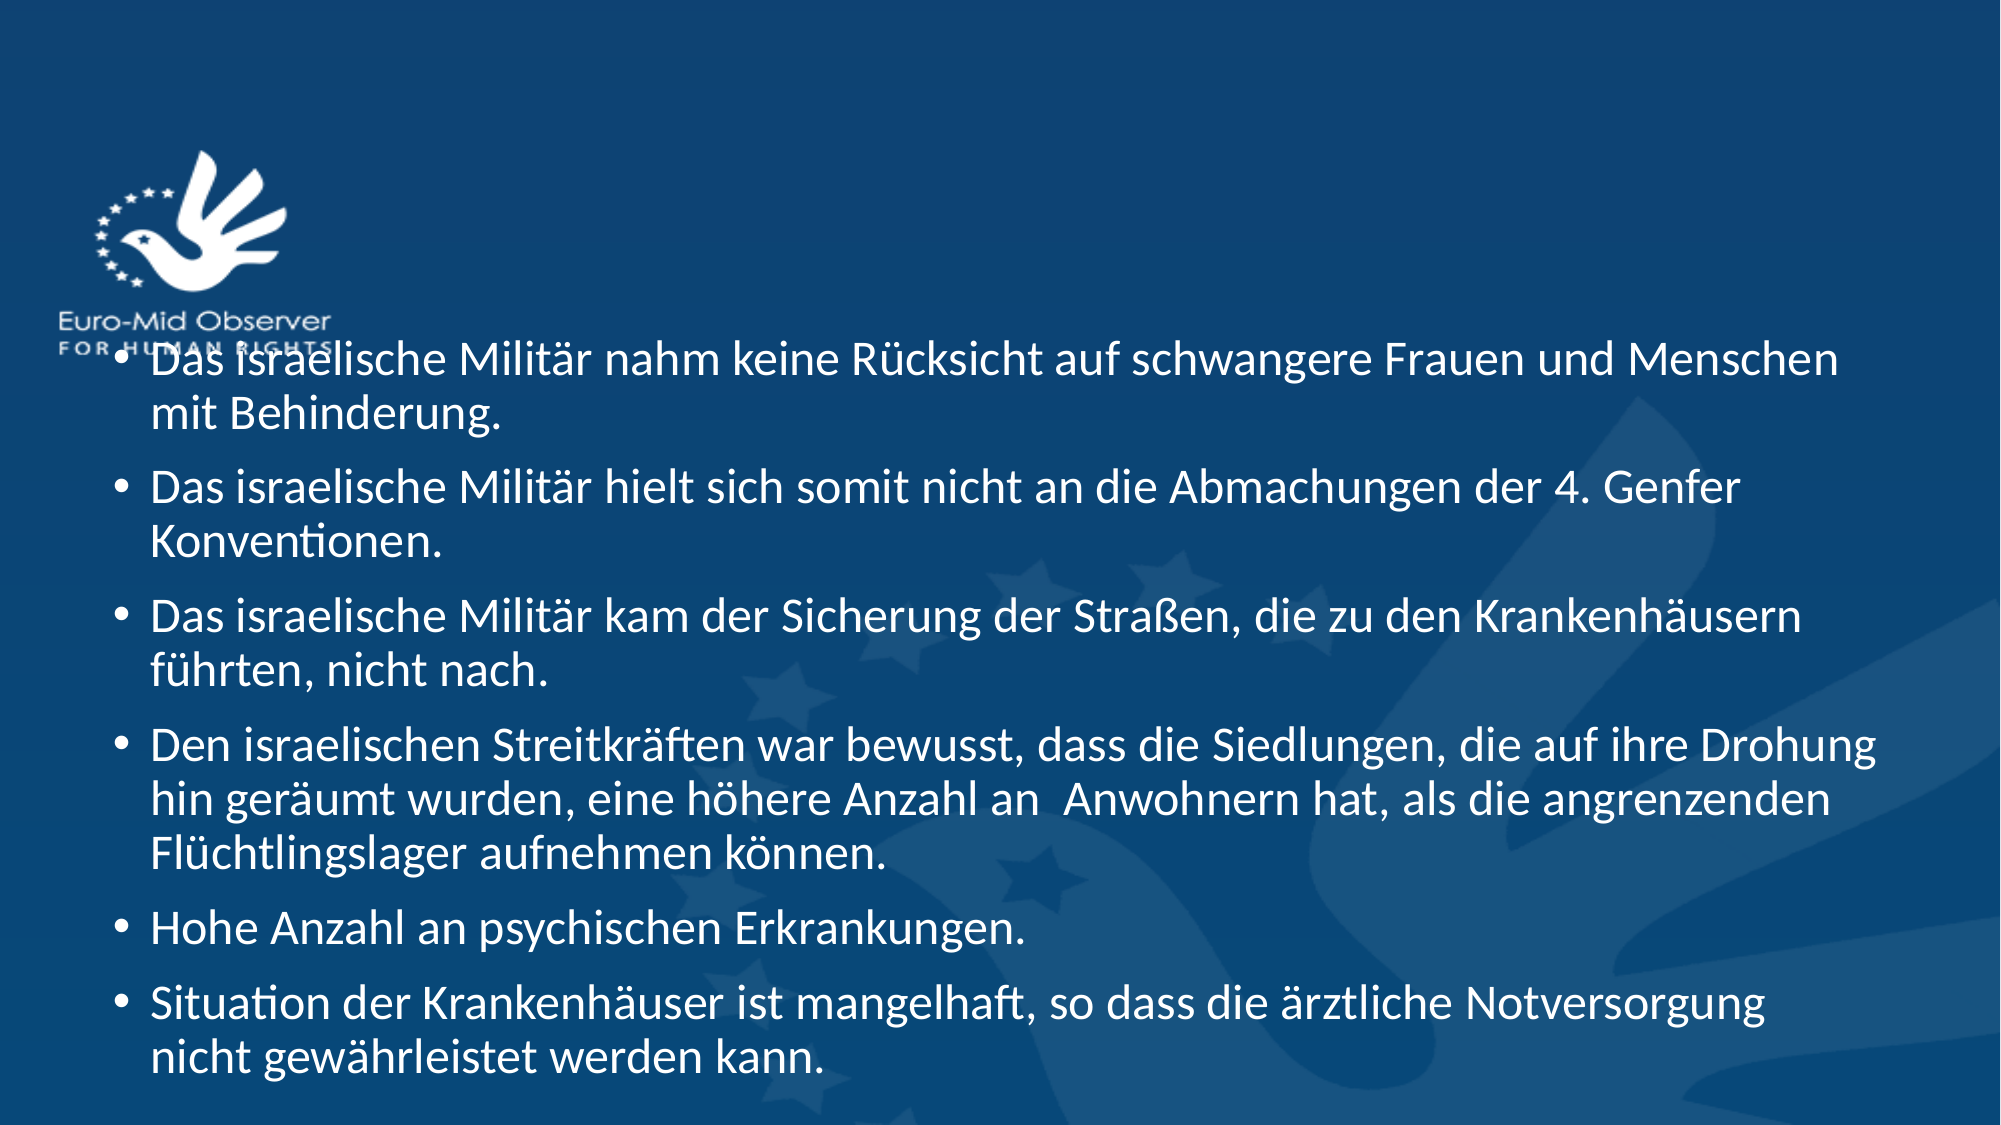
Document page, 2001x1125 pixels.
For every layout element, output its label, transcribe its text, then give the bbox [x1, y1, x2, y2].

picture [0, 0, 2001, 1125]
list Das israelische Militär nahm keine Rücksicht auf schwangere Frauen und Menschen mit Behinderung. Das israelische Militär hielt sich somit nicht an die Abmachungen der 4. Genfer Konventionen. Das israelische Militär kam der Sicherung der Straßen, die zu den Krankenhäusern führten, nicht nach. Den israelischen Streitkräften war bewusst, dass die Siedlungen, die auf ihre Drohung hin geräumt wurden, eine höhere Anzahl an Anwohnern hat, als die angrenzenden Flüchtlingslager aufnehmen können. Hohe Anzahl an psychischen Erkrankungen. Situation der Krankenhäuser ist mangelhaft, so dass die ärztliche Notversorgung nicht gewährleistet werden kann. [97, 324, 1894, 1080]
